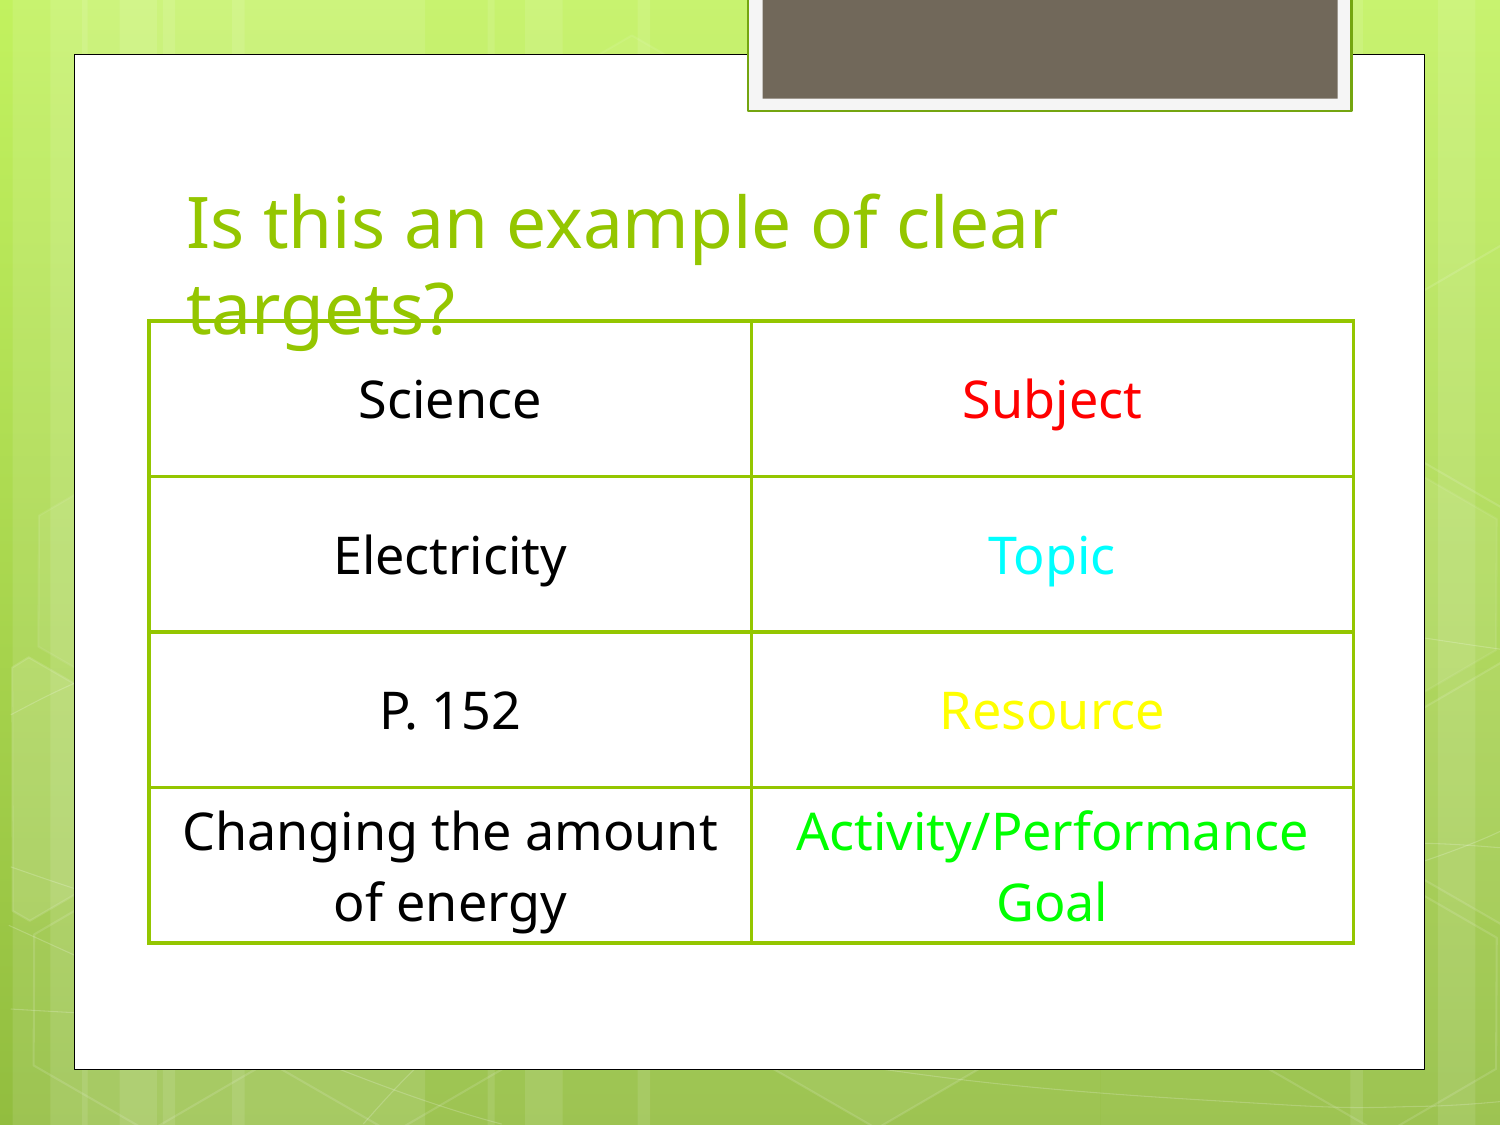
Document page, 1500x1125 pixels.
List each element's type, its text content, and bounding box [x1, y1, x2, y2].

table_header Subject [753, 323, 1352, 475]
table_cell Resource [753, 634, 1352, 786]
table_cell Changing the amount of energy [151, 789, 750, 941]
table_cell Topic [753, 478, 1352, 630]
table_cell Activity/Performance Goal [753, 789, 1352, 941]
title Is this an example of clear targets? [171, 168, 1324, 319]
table_cell Electricity [151, 478, 750, 630]
table_cell P. 152 [151, 634, 750, 786]
table_header Science [151, 323, 750, 475]
